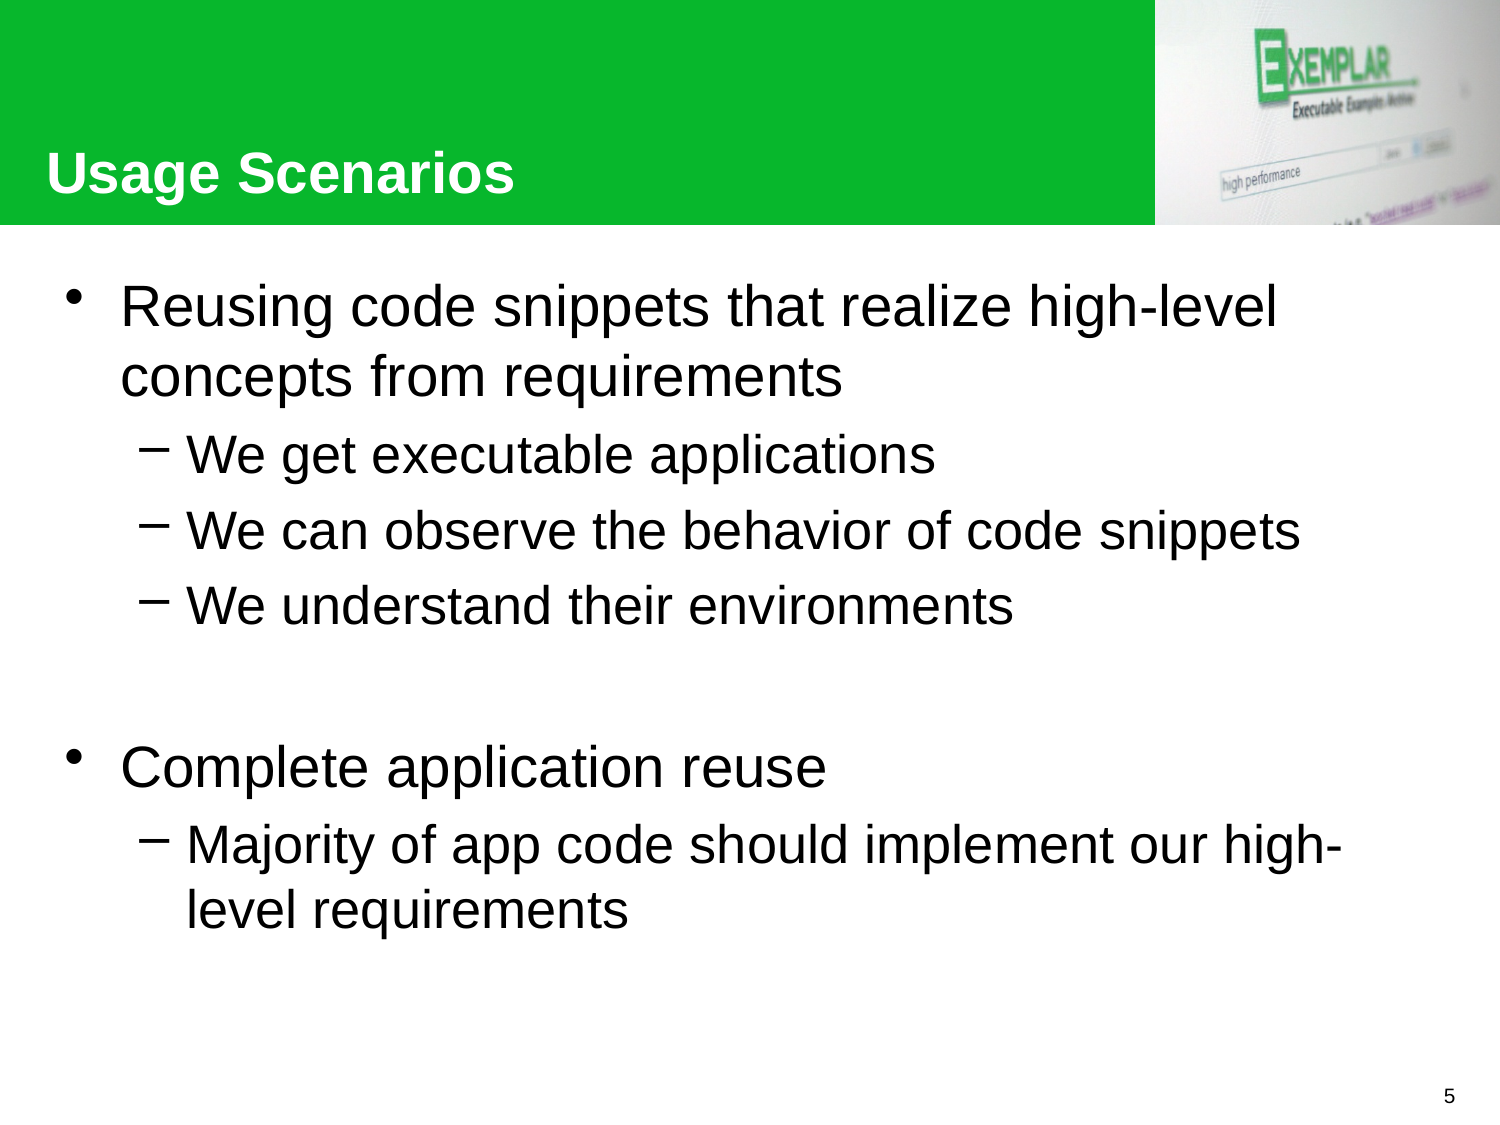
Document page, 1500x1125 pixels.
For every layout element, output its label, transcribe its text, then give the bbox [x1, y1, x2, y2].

title Usage Scenarios [30, 39, 1122, 213]
picture [1155, 0, 1500, 225]
list Reusing code snippets that realize high-level concepts from requirements We get executable applications We can observe the behavior of code snippets We understand their environments Complete application reuse Majority of app code should implement our high-level requirements [48, 260, 1442, 986]
slide_number 5 [1191, 1070, 1471, 1116]
